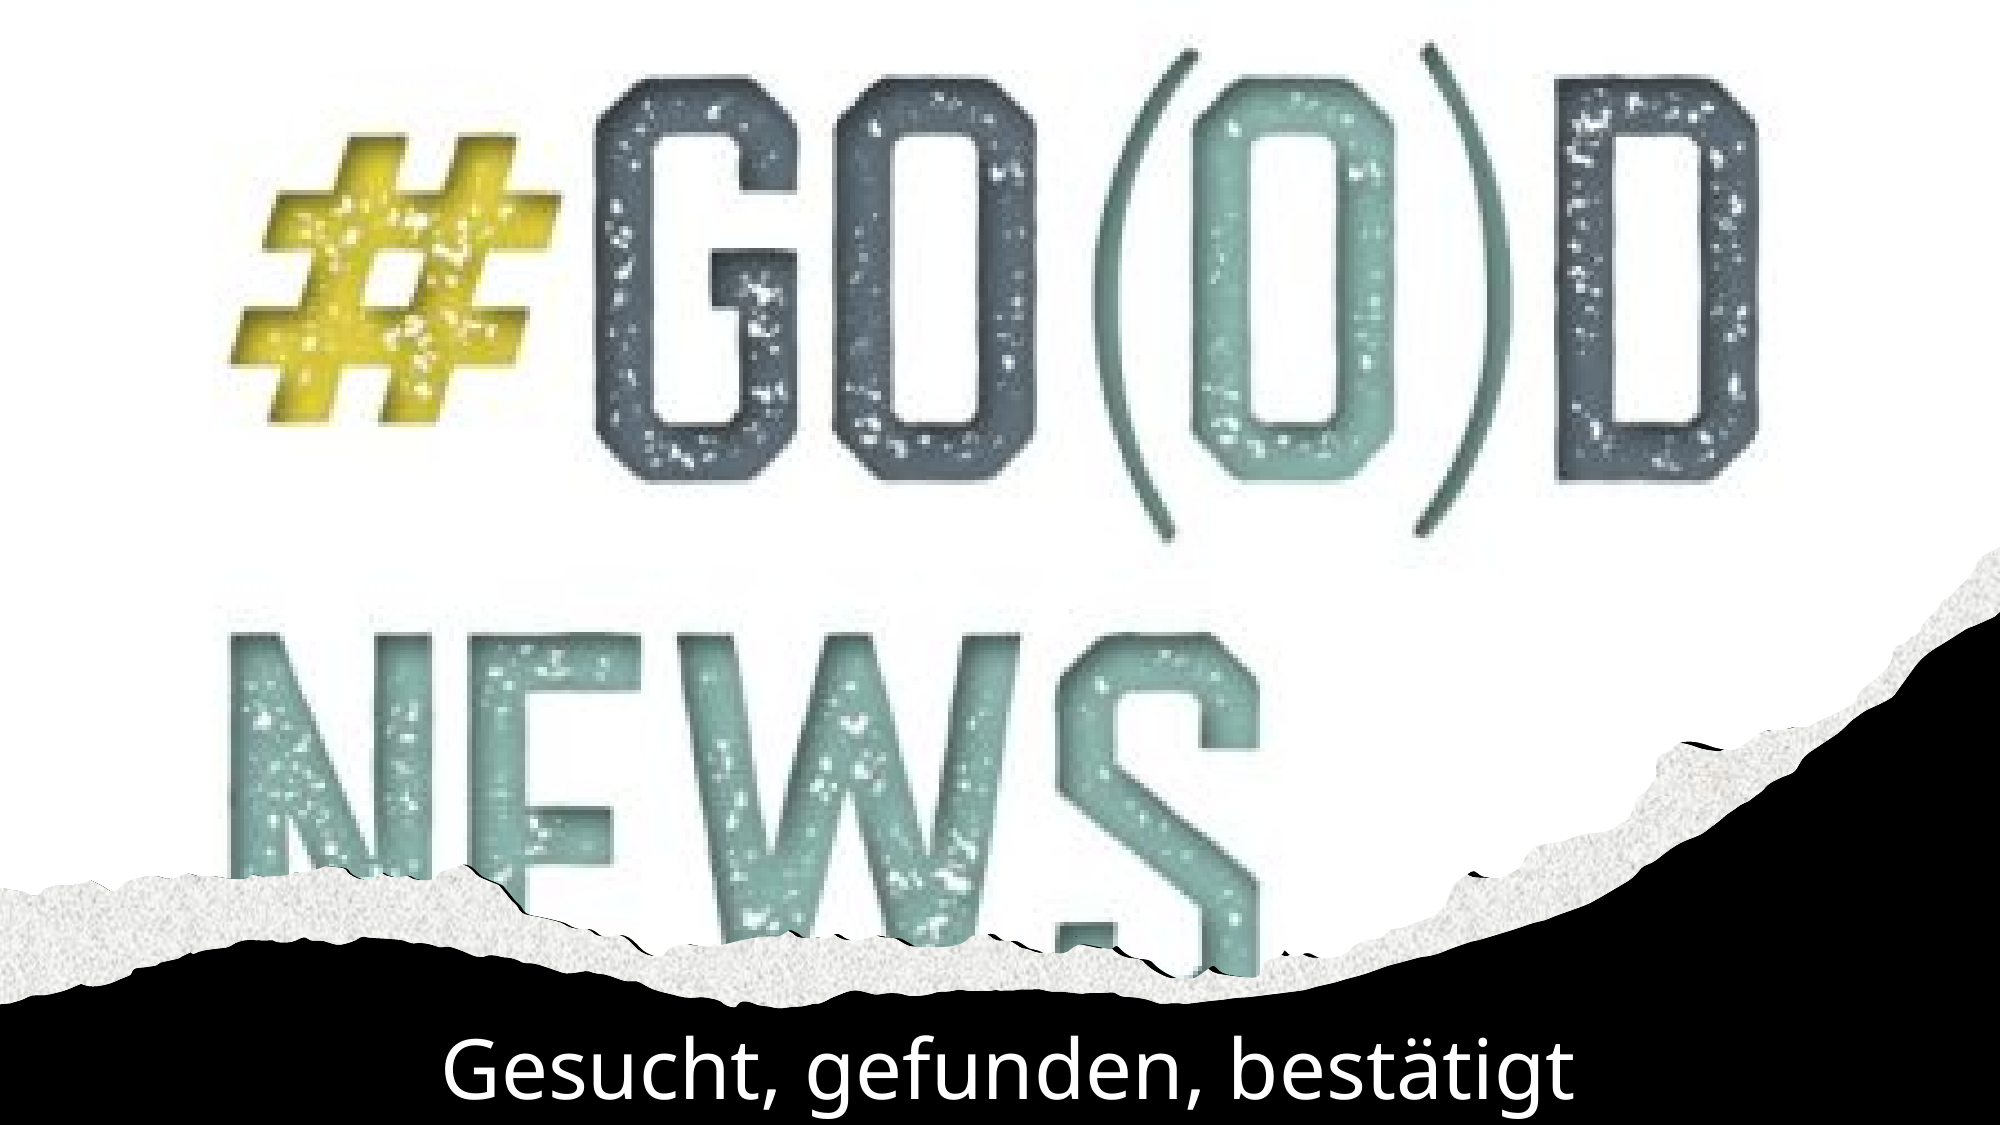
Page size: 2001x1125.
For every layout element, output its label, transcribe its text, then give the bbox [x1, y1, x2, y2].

picture [0, 0, 2001, 1007]
title Gesucht, gefunden, bestätigt [17, 1007, 2000, 1125]
